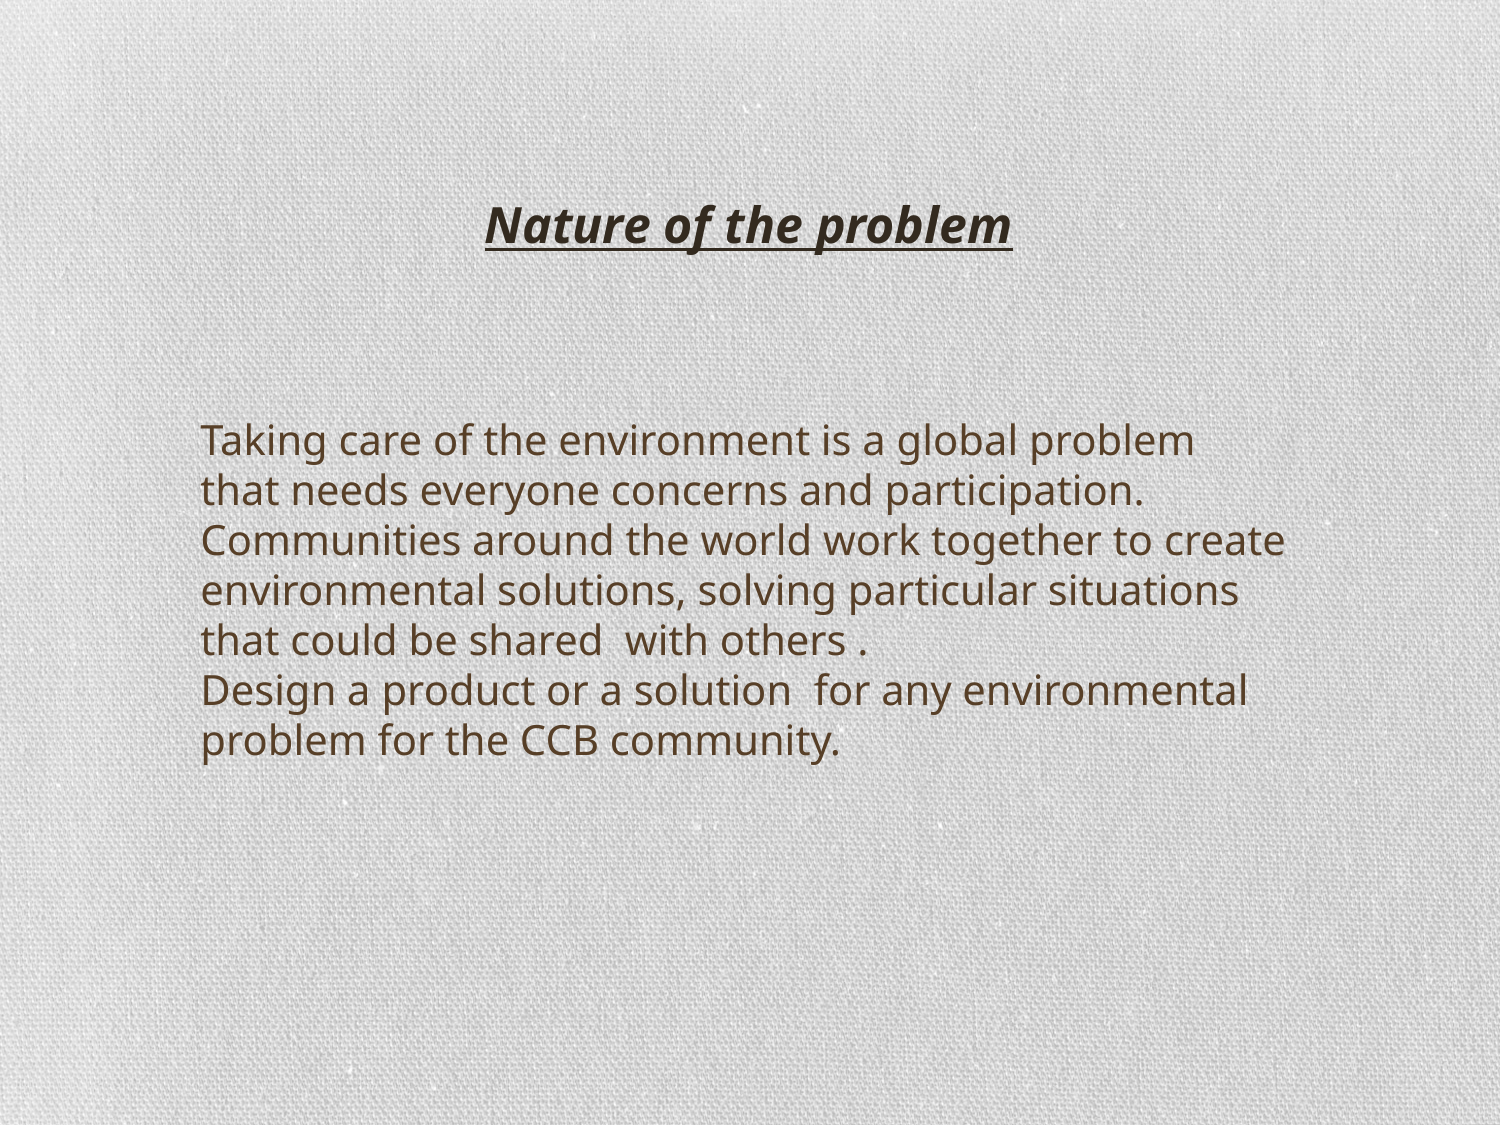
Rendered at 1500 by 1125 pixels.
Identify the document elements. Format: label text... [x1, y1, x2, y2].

text_box Nature of the problem Taking care of the environment is a global problem that needs everyone concerns and participation. Communities around the world work together to create environmental solutions, solving particular situations that could be shared with others . Design a product or a solution for any environmental problem for the CCB community. [185, 186, 1312, 772]
